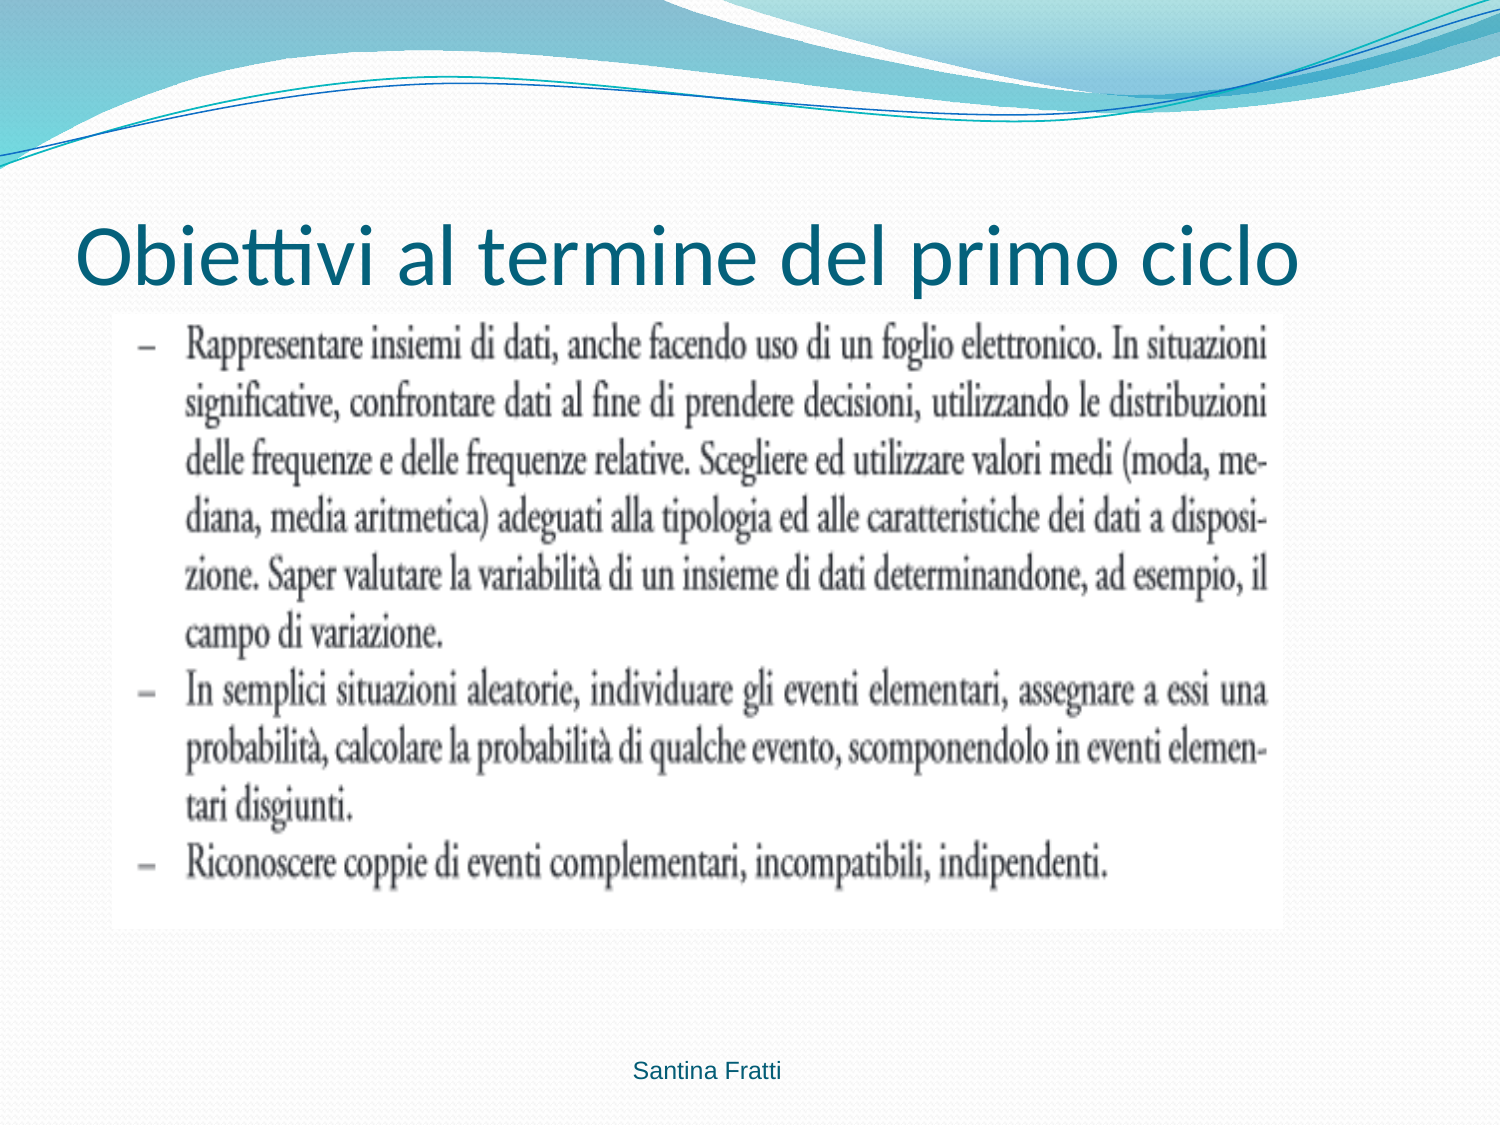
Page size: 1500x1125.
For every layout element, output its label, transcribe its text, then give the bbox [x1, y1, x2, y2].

title Obiettivi al termine del primo ciclo [75, 115, 1425, 303]
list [111, 314, 1283, 929]
footer Santina Fratti [407, 1046, 1008, 1085]
